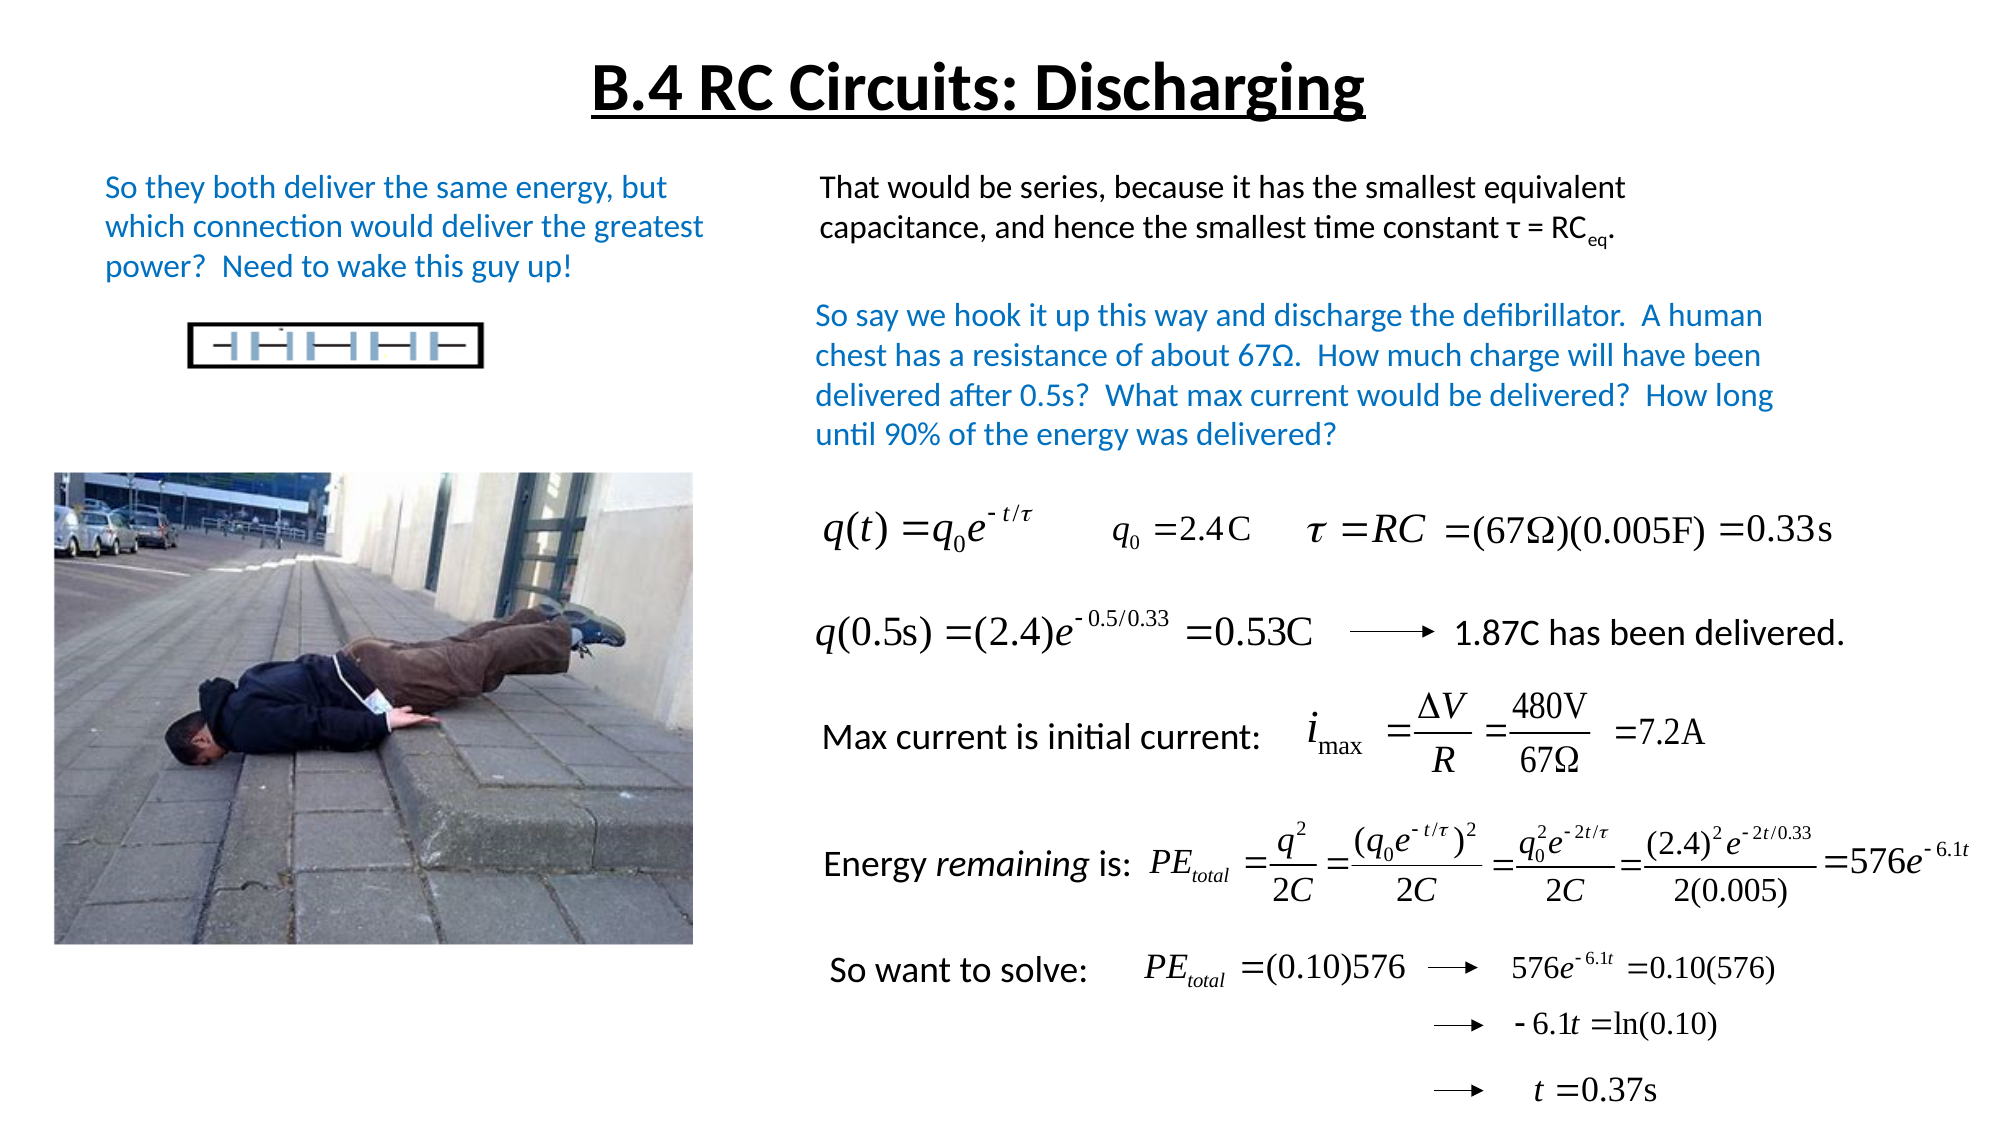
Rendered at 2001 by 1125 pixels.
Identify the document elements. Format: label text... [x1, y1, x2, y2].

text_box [808, 600, 1321, 663]
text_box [1302, 504, 1435, 554]
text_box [1815, 832, 1977, 883]
text_box Max current is initial current: [806, 704, 1277, 765]
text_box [1710, 505, 1842, 559]
text_box So want to solve: [814, 937, 1104, 997]
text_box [1137, 943, 1413, 997]
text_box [172, 313, 536, 419]
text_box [1300, 696, 1374, 766]
text_box So they both deliver the same energy, but which connection would deliver the greatest power? Need to wake this guy up! [90, 157, 755, 292]
text_box So say we hook it up this way and discharge the defibrillator. A human chest has a resistance of about 67Ω. How much charge will have been delivered after 0.5s? What max current would be delivered? How long until 90% of the energy was delivered? [800, 285, 1842, 460]
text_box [1436, 507, 1712, 560]
picture [48, 468, 693, 948]
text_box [1484, 816, 1612, 909]
text_box 1.87C has been delivered. [1438, 600, 1862, 660]
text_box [1607, 708, 1712, 754]
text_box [1507, 944, 1782, 993]
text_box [1378, 681, 1477, 781]
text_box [1477, 681, 1597, 782]
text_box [1529, 1068, 1664, 1111]
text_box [1318, 812, 1489, 910]
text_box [1143, 812, 1318, 909]
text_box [816, 494, 1043, 563]
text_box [1612, 816, 1823, 915]
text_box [1509, 1004, 1725, 1048]
text_box That would be series, because it has the smallest equivalent capacitance, and hence the smallest time constant τ = RCeq. [804, 157, 1643, 258]
text_box B.4 RC Circuits: Discharging [576, 43, 1391, 137]
text_box Energy remaining is: [808, 831, 1143, 891]
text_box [1106, 504, 1259, 559]
